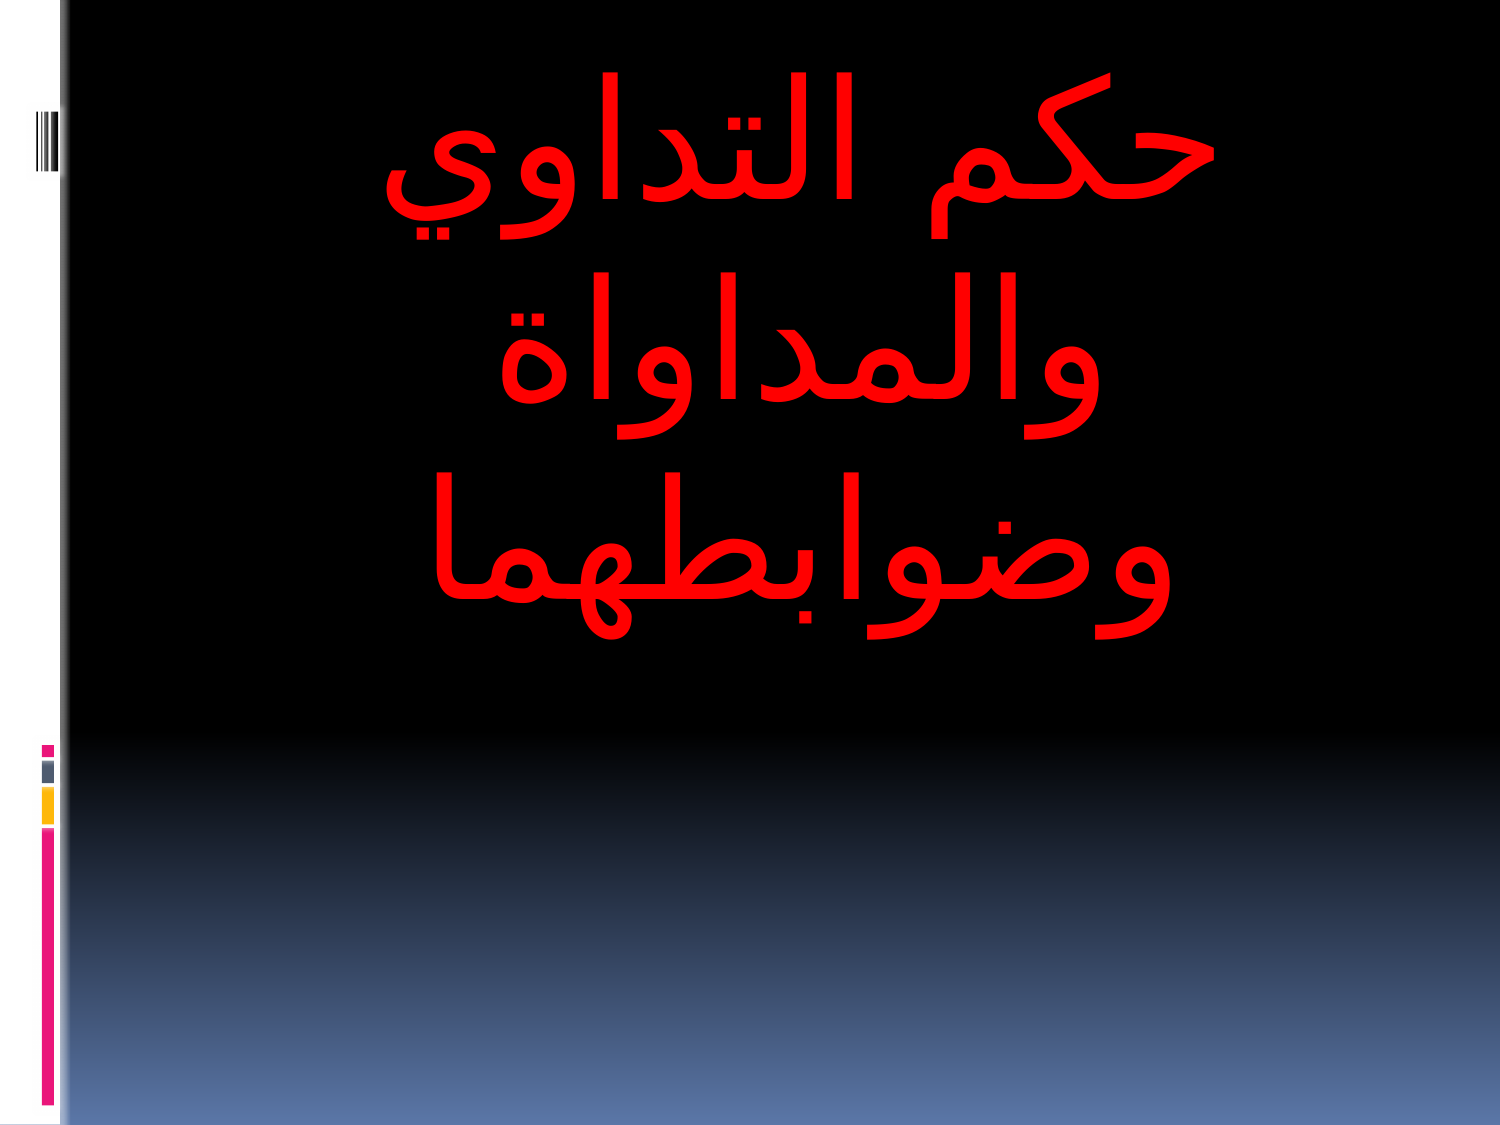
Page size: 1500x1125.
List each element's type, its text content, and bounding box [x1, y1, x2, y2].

subtitle حكم التداوي والمداواة وضوابطهما [164, 222, 1439, 821]
